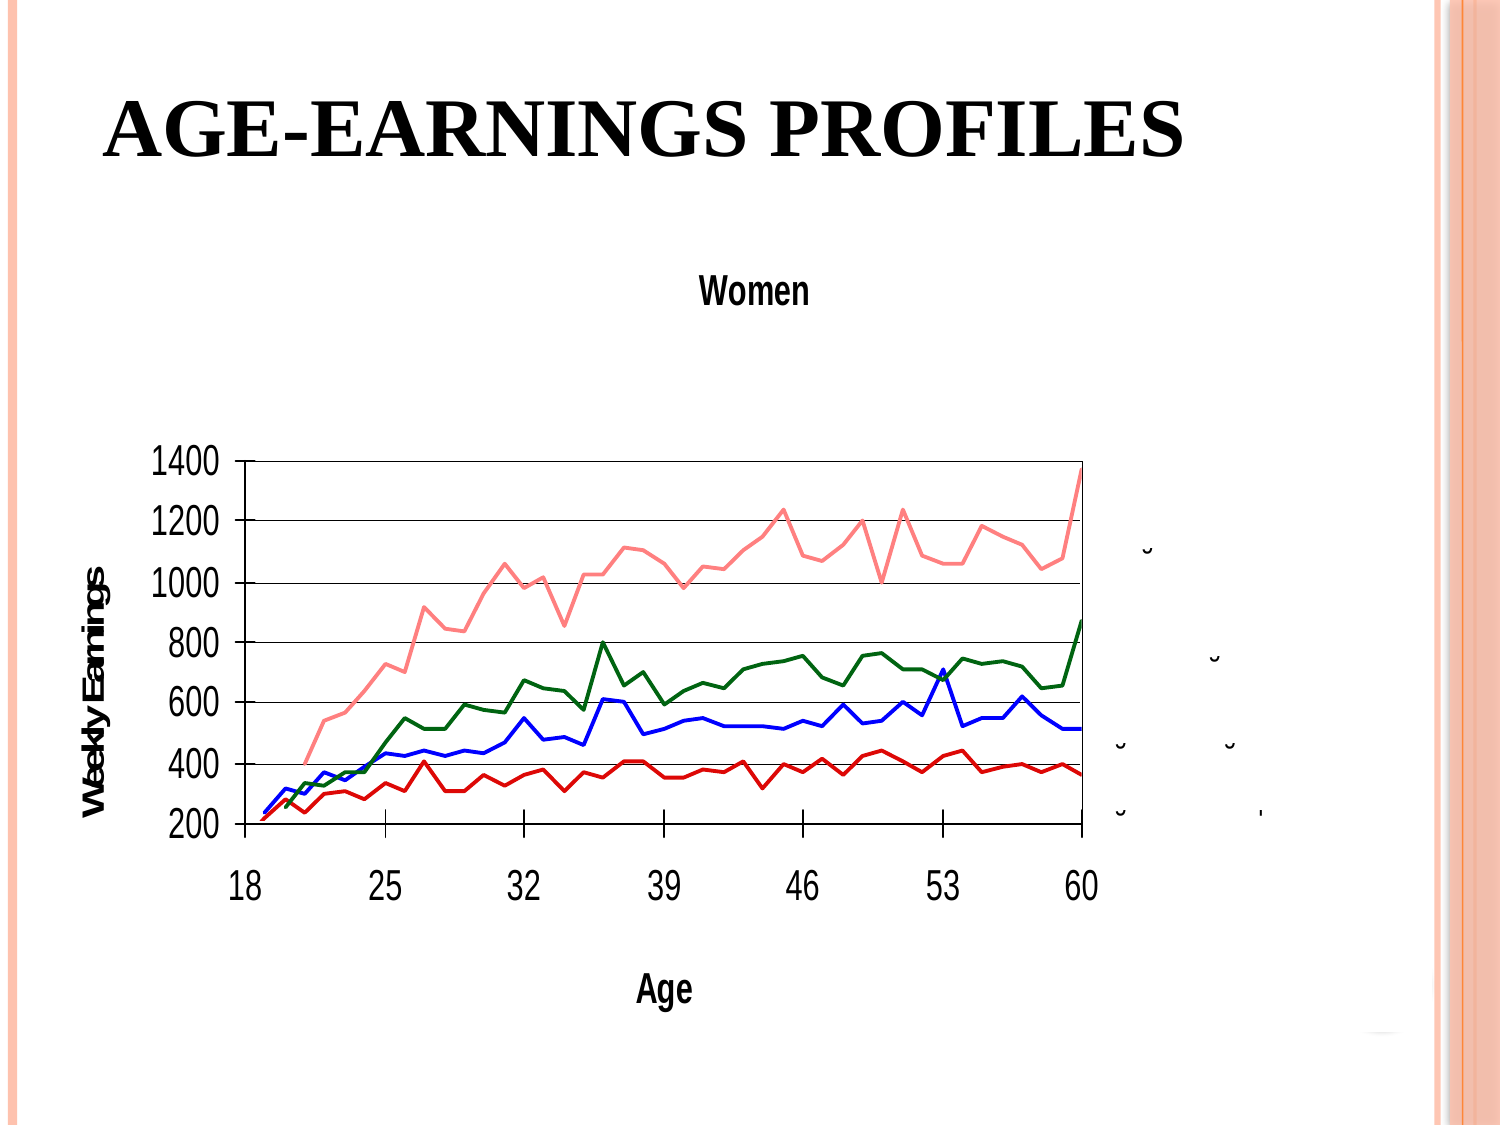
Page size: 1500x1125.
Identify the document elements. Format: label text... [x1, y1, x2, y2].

title Age-Earnings Profiles [87, 46, 1407, 200]
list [57, 222, 1442, 1044]
